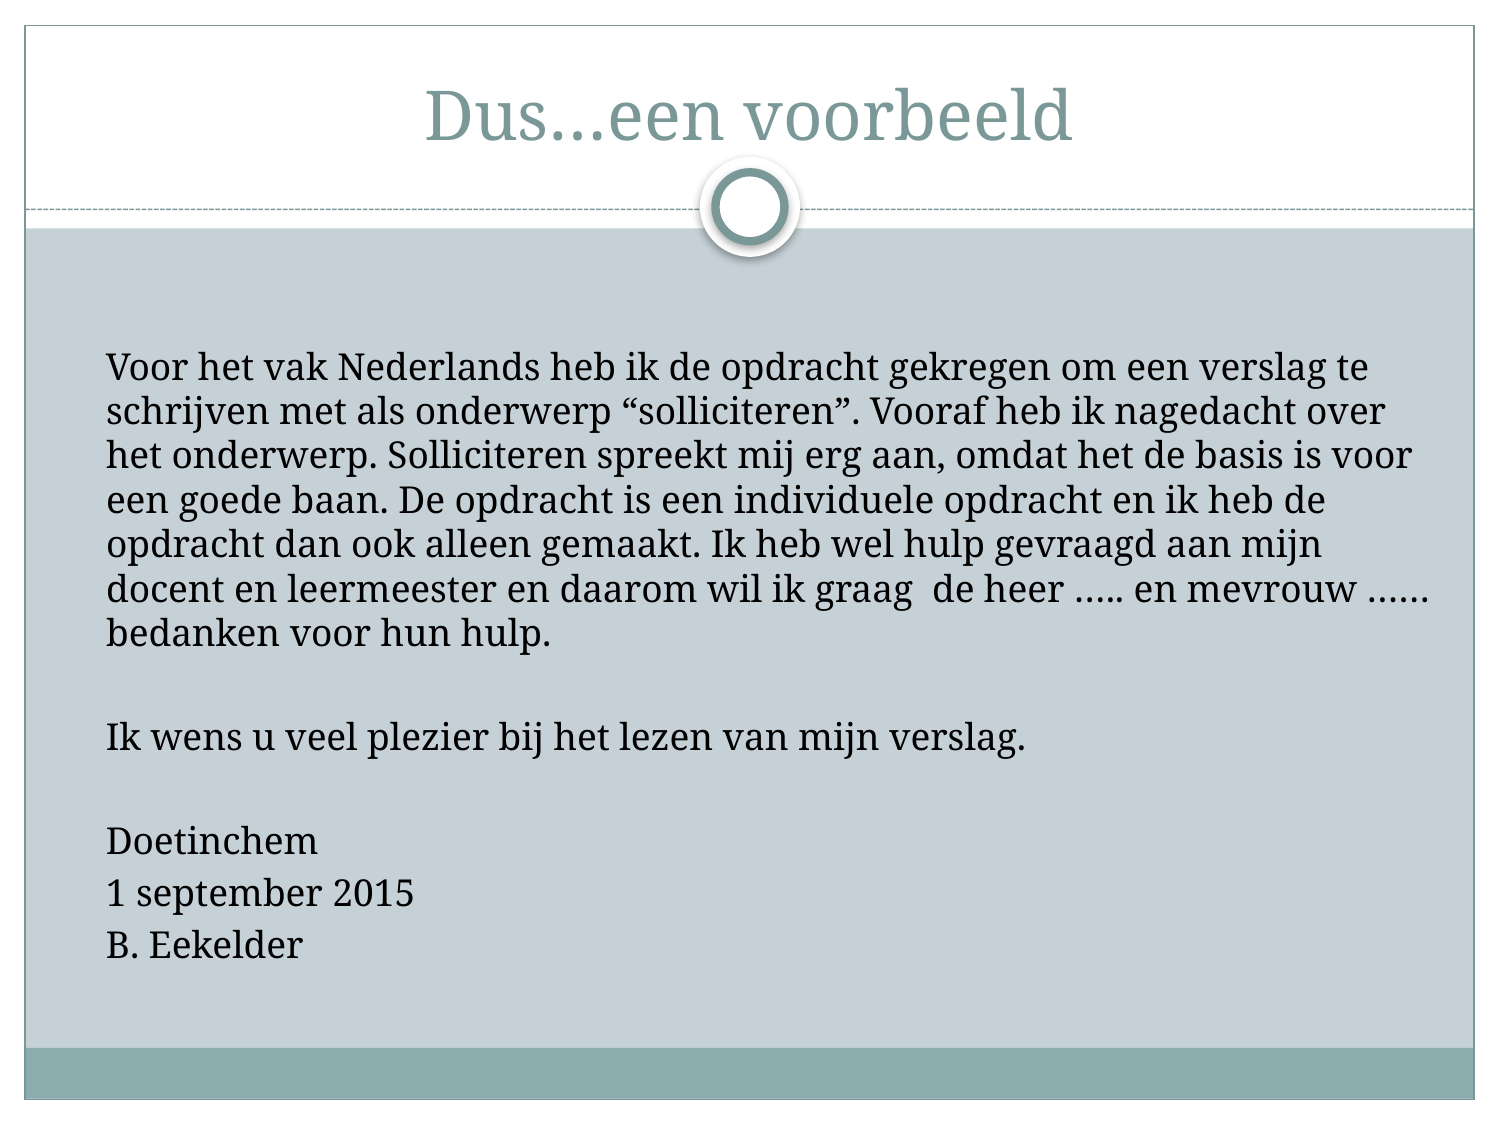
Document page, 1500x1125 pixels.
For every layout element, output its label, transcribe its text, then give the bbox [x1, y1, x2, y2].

list Voor het vak Nederlands heb ik de opdracht gekregen om een verslag te schrijven met als onderwerp “solliciteren”. Vooraf heb ik nagedacht over het onderwerp. Solliciteren spreekt mij erg aan, omdat het de basis is voor een goede baan. De opdracht is een individuele opdracht en ik heb de opdracht dan ook alleen gemaakt. Ik heb wel hulp gevraagd aan mijn docent en leermeester en daarom wil ik graag de heer ….. en mevrouw …… bedanken voor hun hulp. Ik wens u veel plezier bij het lezen van mijn verslag. Doetinchem 1 september 2015 B. Eekelder [53, 231, 1449, 982]
title Dus…een voorbeeld [49, 37, 1450, 162]
